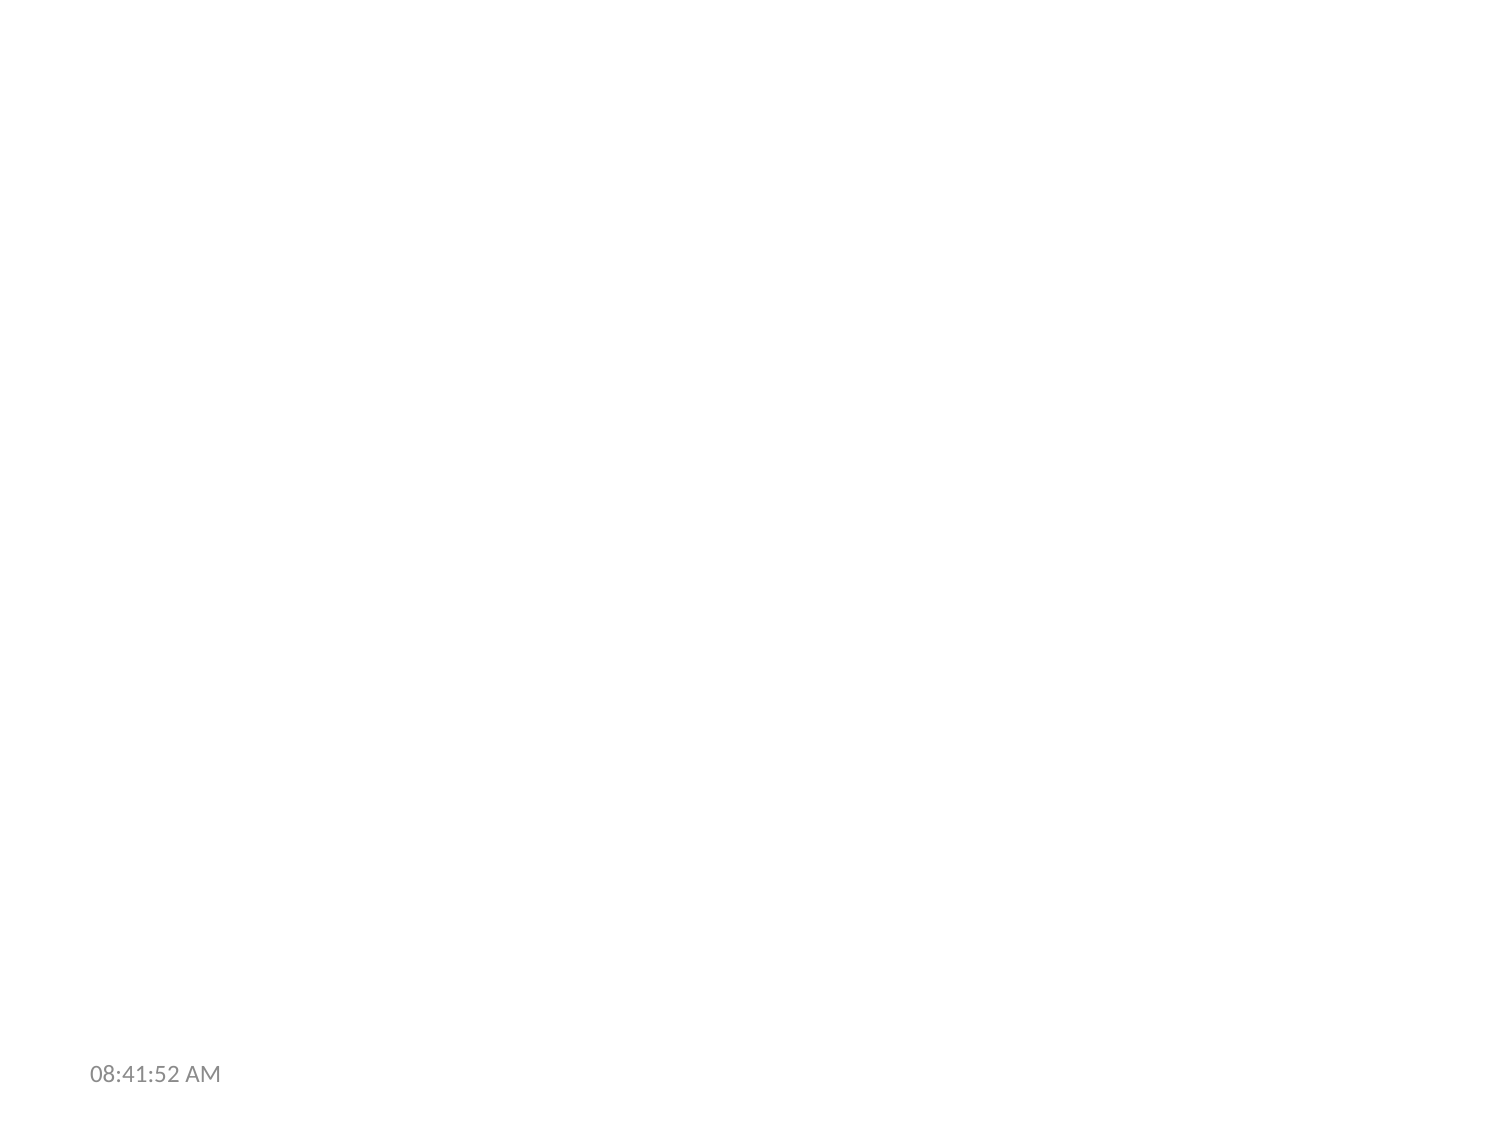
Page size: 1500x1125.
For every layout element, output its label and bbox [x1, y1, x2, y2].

slide_number [75, 1042, 425, 1103]
